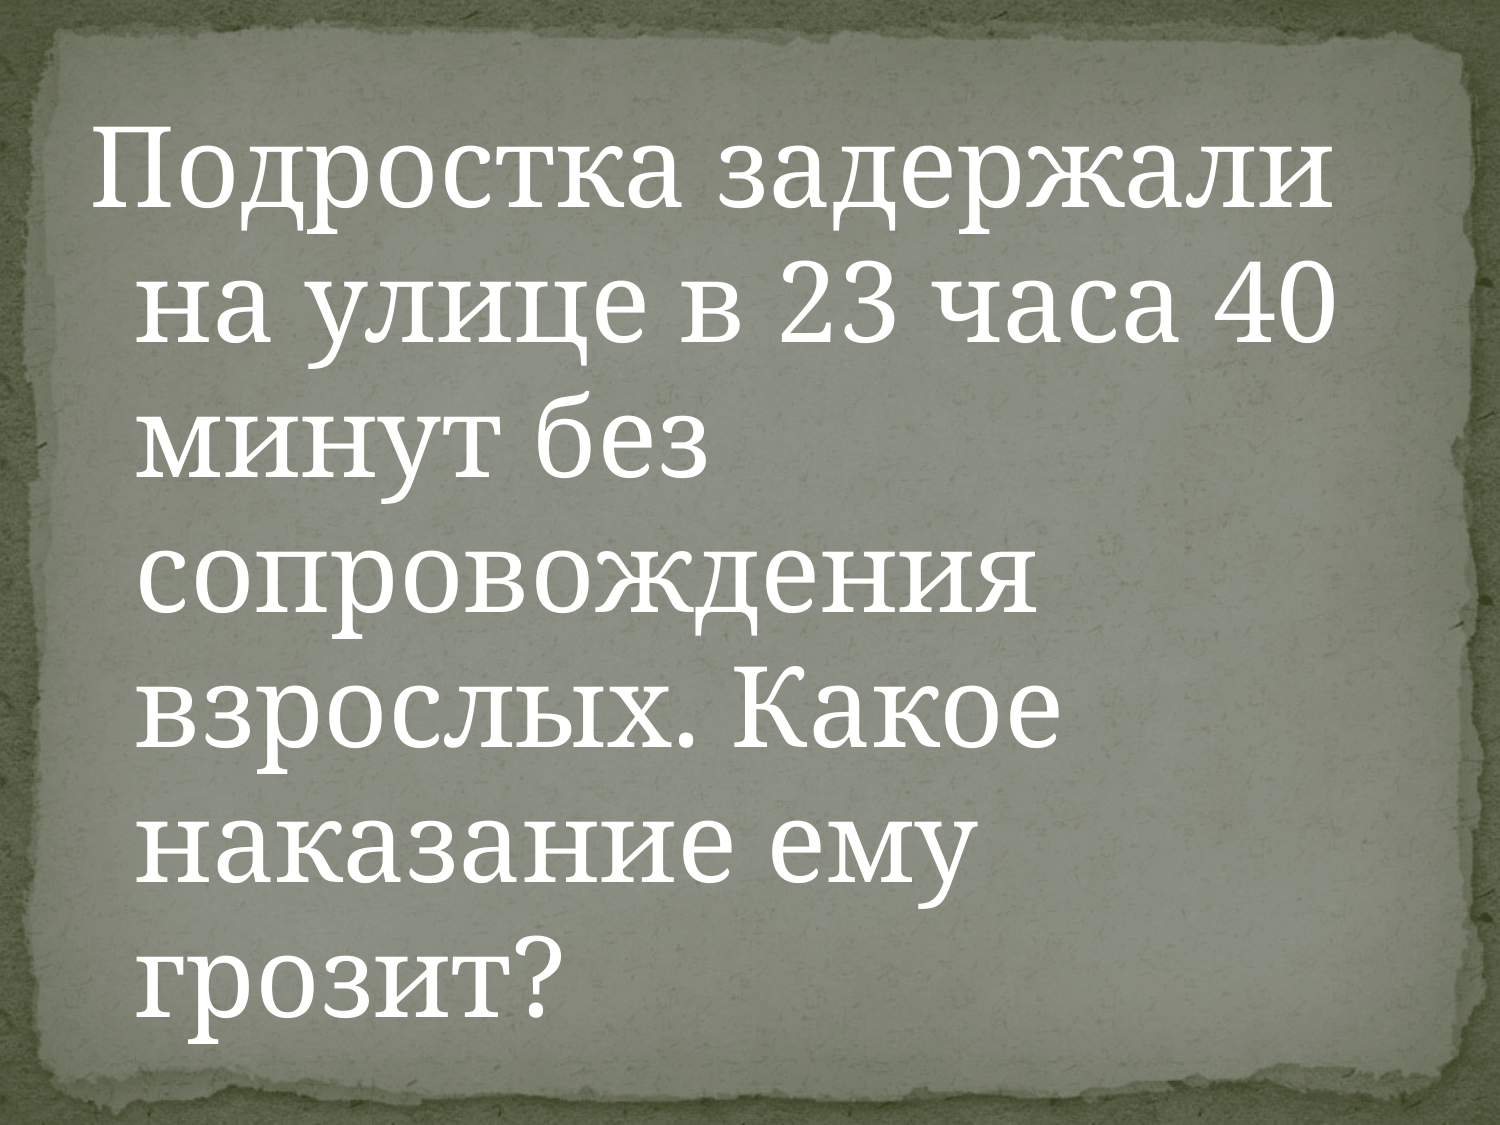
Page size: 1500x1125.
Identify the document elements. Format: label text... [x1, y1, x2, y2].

list Подростка задержали на улице в 23 часа 40 минут без сопровождения взрослых. Какое наказание ему грозит? [75, 87, 1425, 1000]
